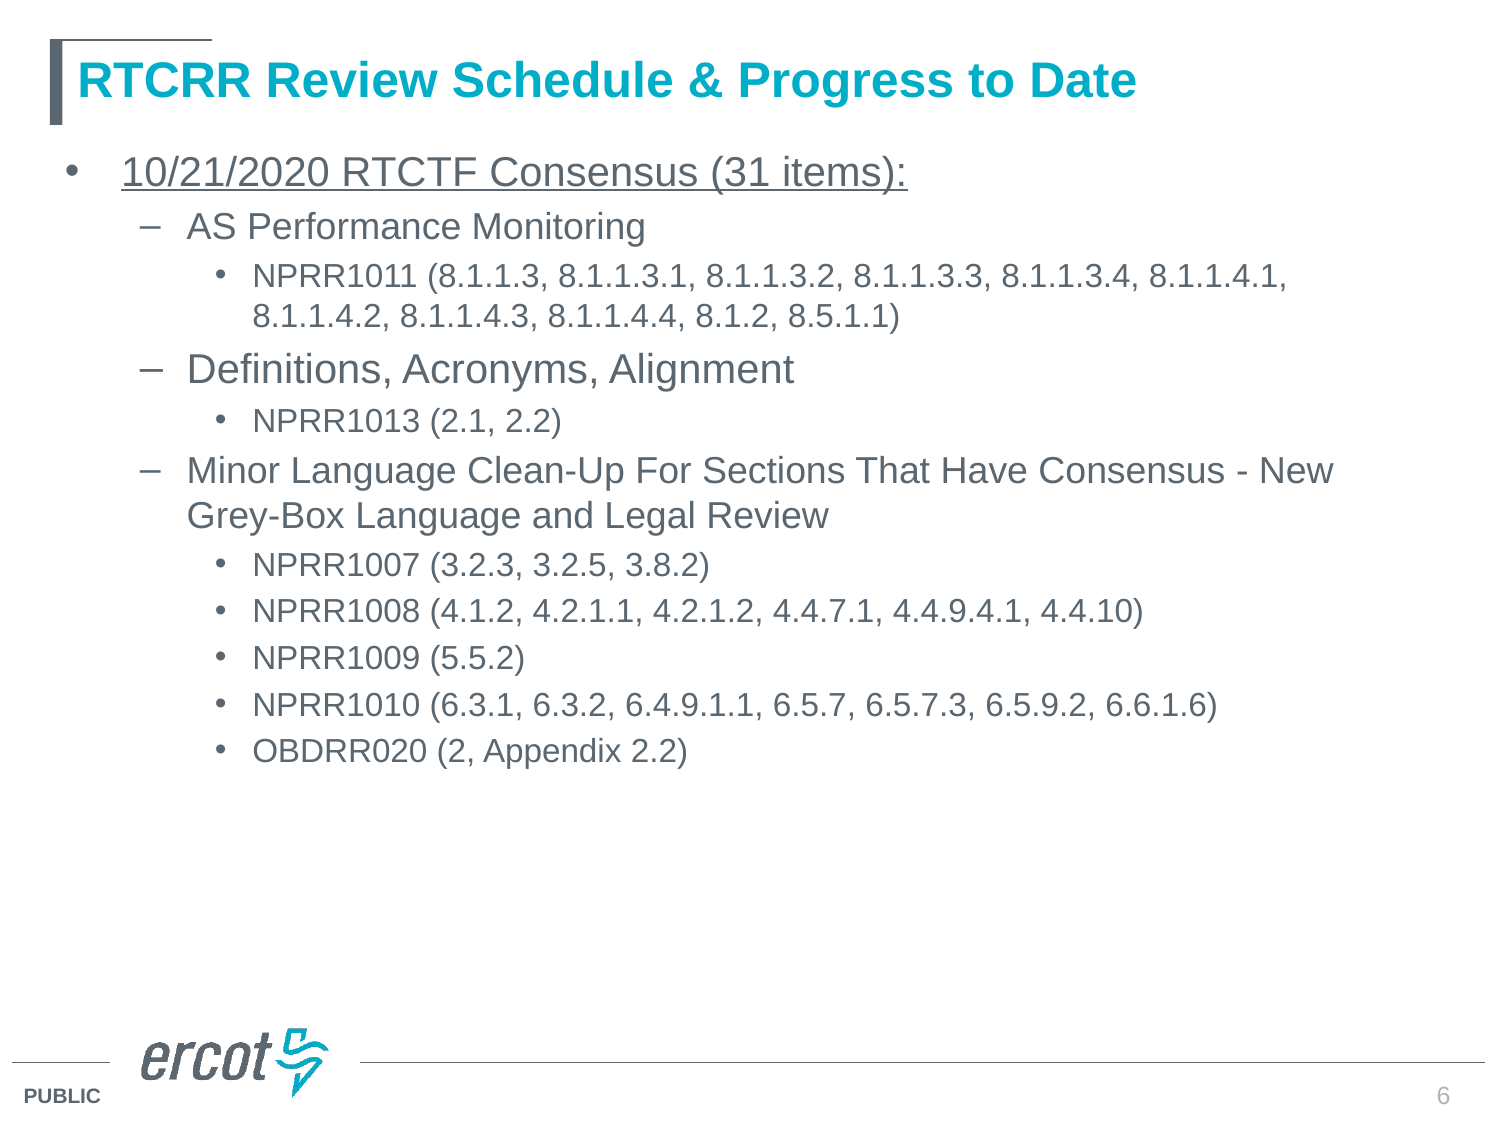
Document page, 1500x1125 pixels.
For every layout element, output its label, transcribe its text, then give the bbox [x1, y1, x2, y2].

slide_number 6 [1400, 1076, 1488, 1113]
title RTCRR Review Schedule & Progress to Date [62, 39, 1450, 125]
list 10/21/2020 RTCTF Consensus (31 items): AS Performance Monitoring NPRR1011 (8.1.1.3, 8.1.1.3.1, 8.1.1.3.2, 8.1.1.3.3, 8.1.1.3.4, 8.1.1.4.1, 8.1.1.4.2, 8.1.1.4.3, 8.1.1.4.4, 8.1.2, 8.5.1.1) Definitions, Acronyms, Alignment NPRR1013 (2.1, 2.2) Minor Language Clean-Up For Sections That Have Consensus - New Grey-Box Language and Legal Review NPRR1007 (3.2.3, 3.2.5, 3.8.2) NPRR1008 (4.1.2, 4.2.1.1, 4.2.1.2, 4.4.7.1, 4.4.9.4.1, 4.4.10) NPRR1009 (5.5.2) NPRR1010 (6.3.1, 6.3.2, 6.4.9.1.1, 6.5.7, 6.5.7.3, 6.5.9.2, 6.6.1.6) OBDRR020 (2, Appendix 2.2) [50, 137, 1450, 967]
picture [137, 1024, 332, 1100]
